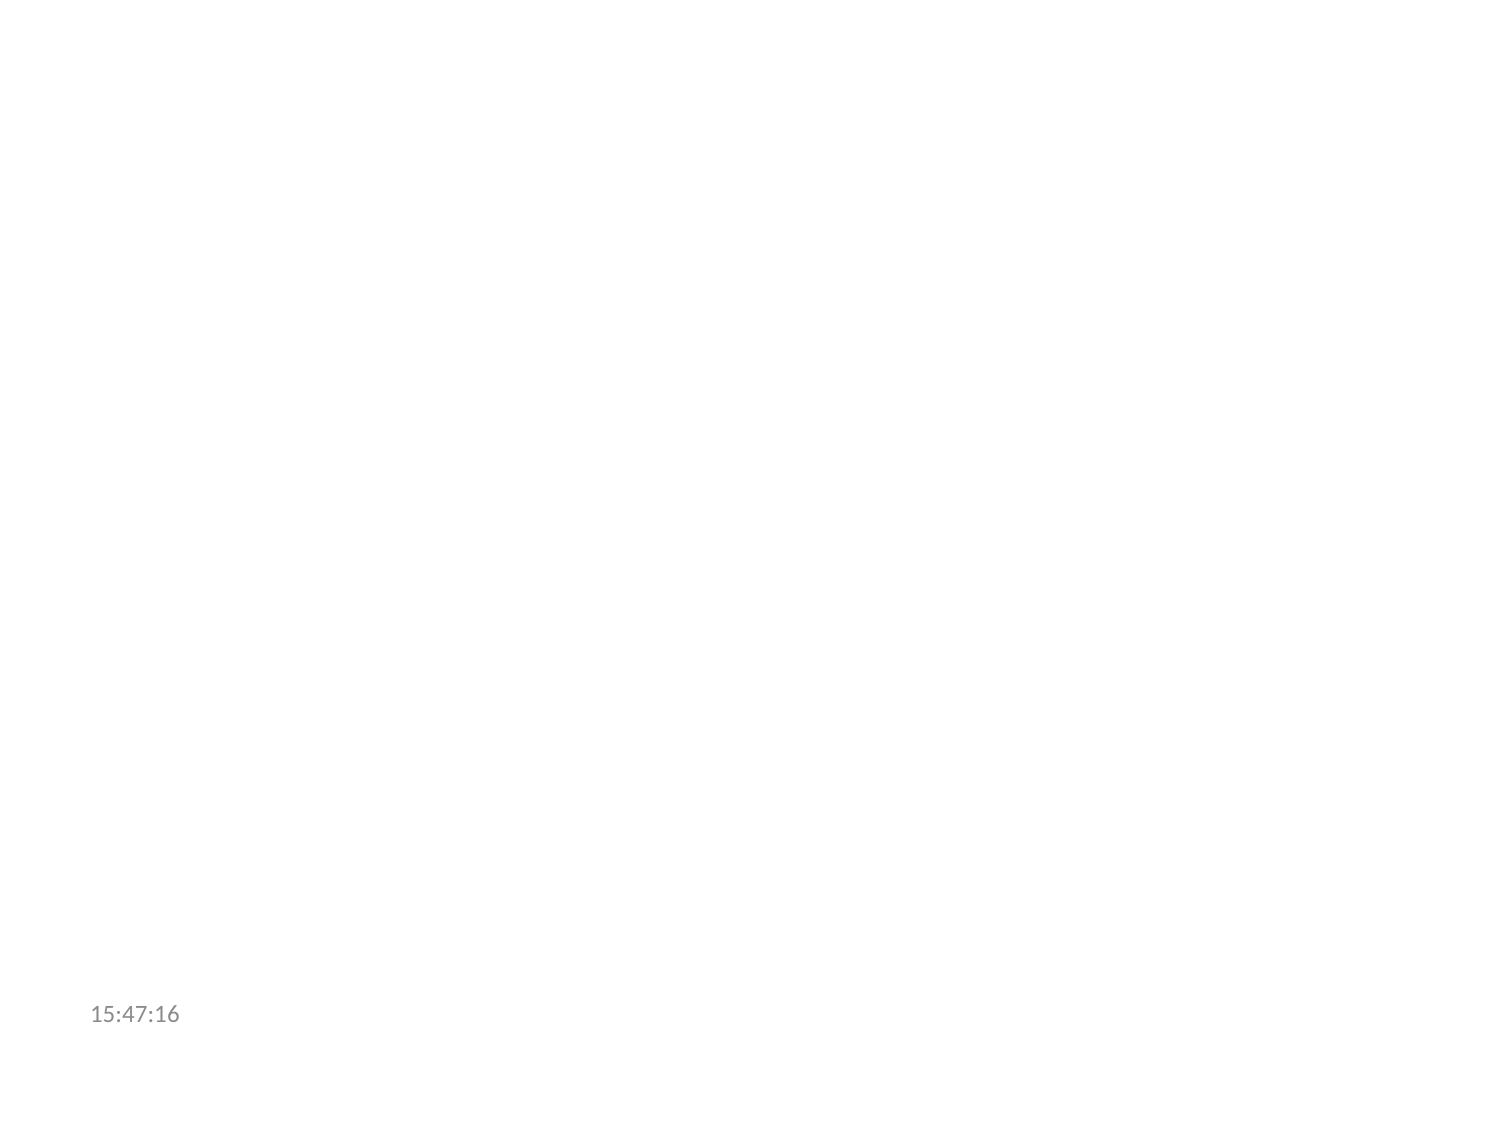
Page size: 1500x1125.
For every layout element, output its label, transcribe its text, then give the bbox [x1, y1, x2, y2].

text_box 15:35:09 [75, 982, 425, 1043]
